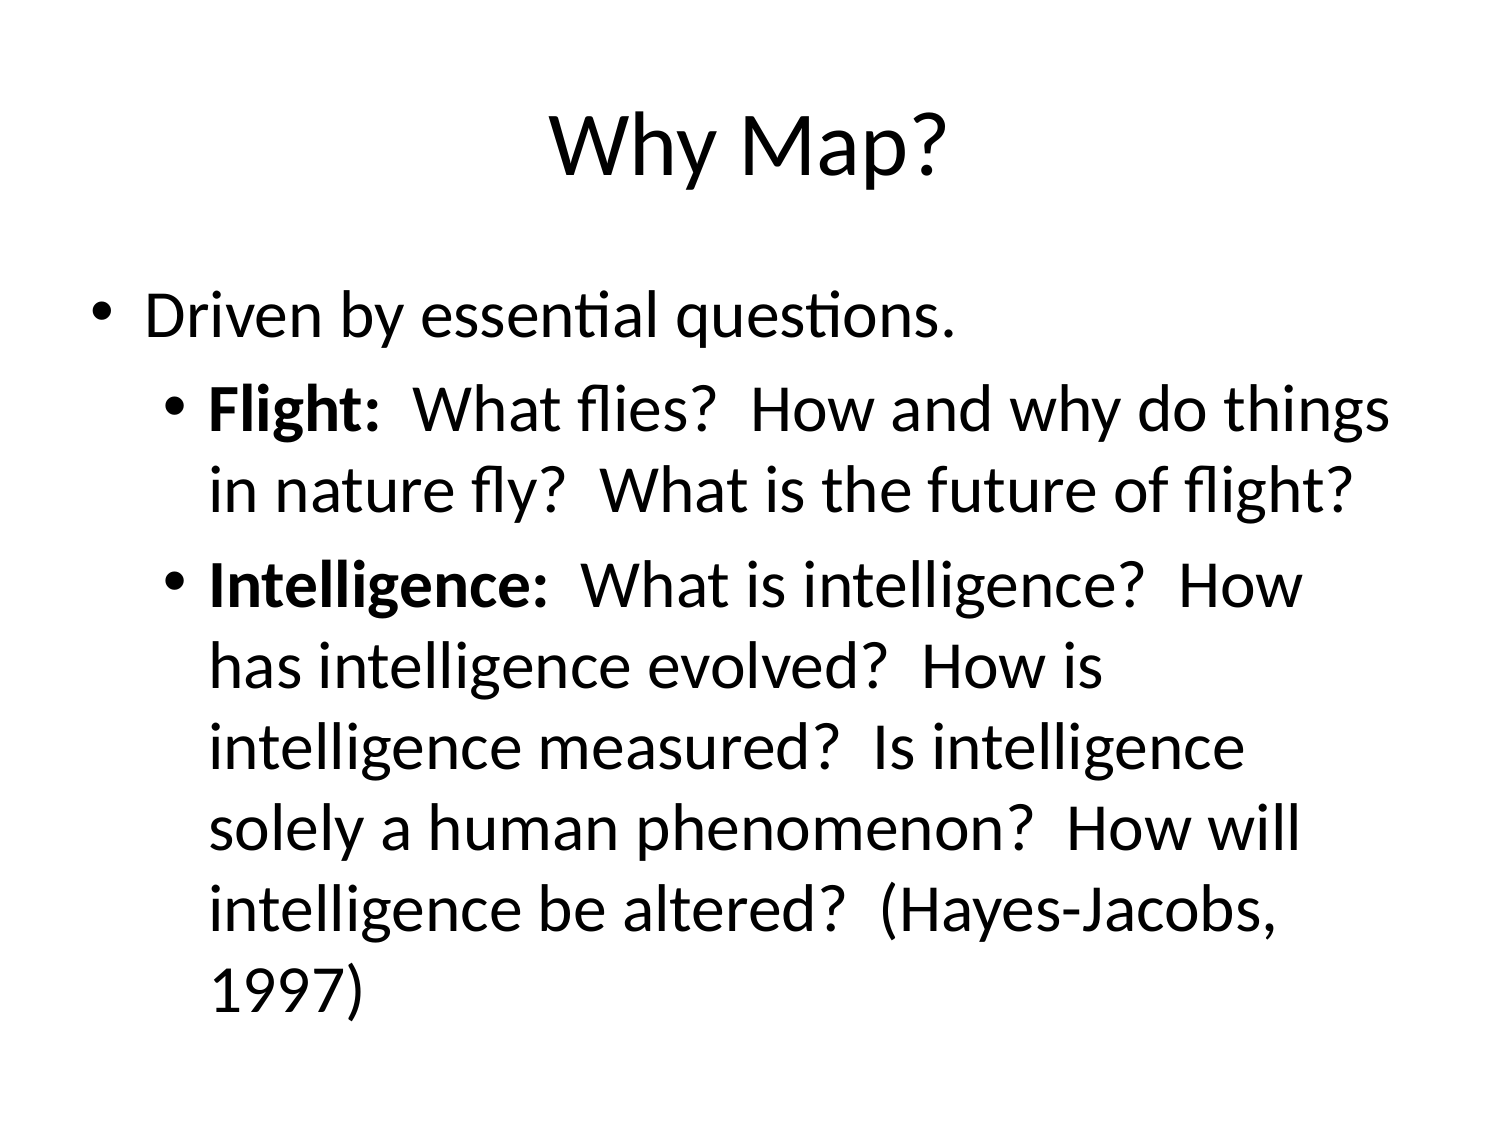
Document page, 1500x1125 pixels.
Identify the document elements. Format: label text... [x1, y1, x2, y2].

list Driven by essential questions. Flight: What flies? How and why do things in nature fly? What is the future of flight? Intelligence: What is intelligence? How has intelligence evolved? How is intelligence measured? Is intelligence solely a human phenomenon? How will intelligence be altered? (Hayes-Jacobs, 1997) [75, 262, 1425, 1075]
title Why Map? [75, 45, 1425, 233]
